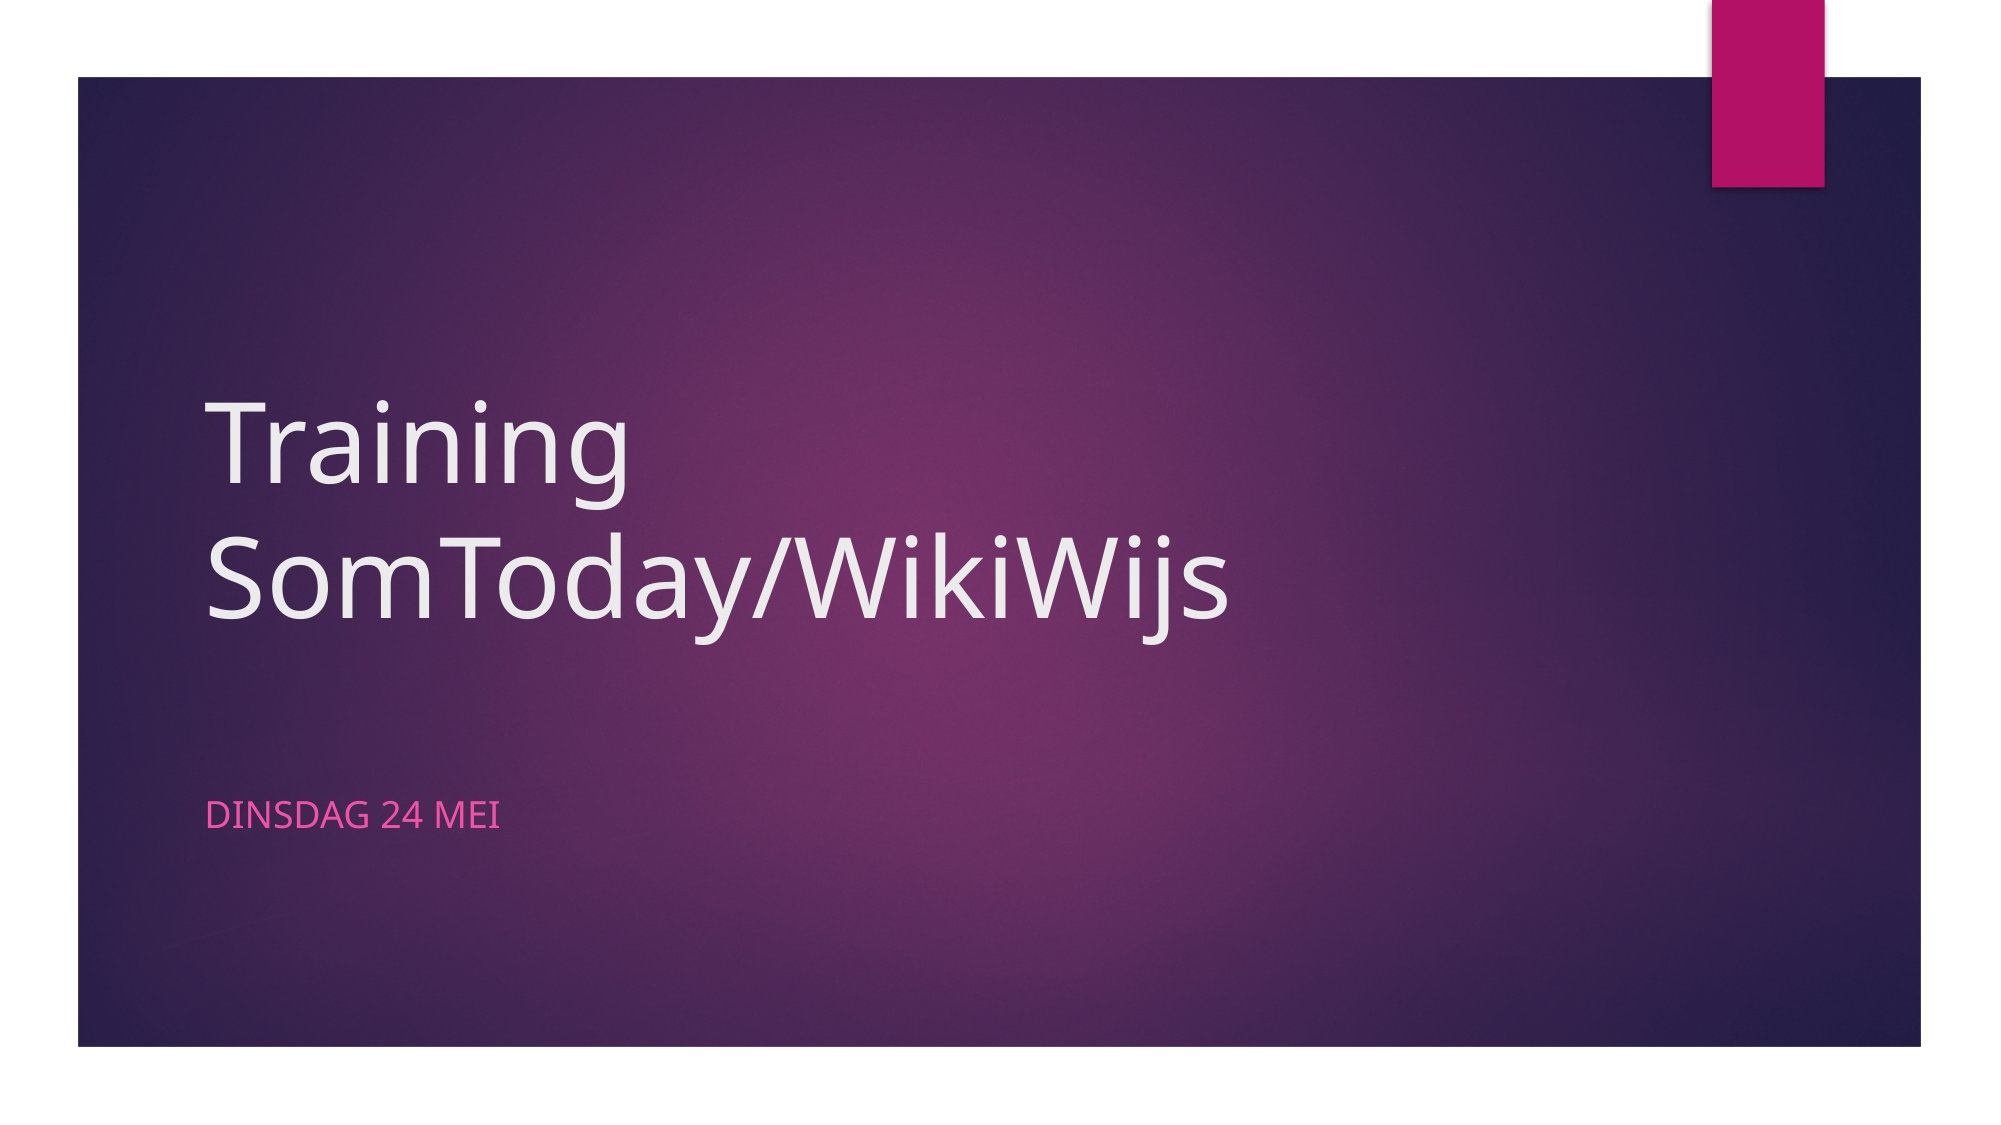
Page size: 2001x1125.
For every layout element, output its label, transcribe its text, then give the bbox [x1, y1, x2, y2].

title Training SomToday/WikiWijs [189, 344, 1638, 783]
subtitle Dinsdag 24 mei [189, 783, 1638, 925]
